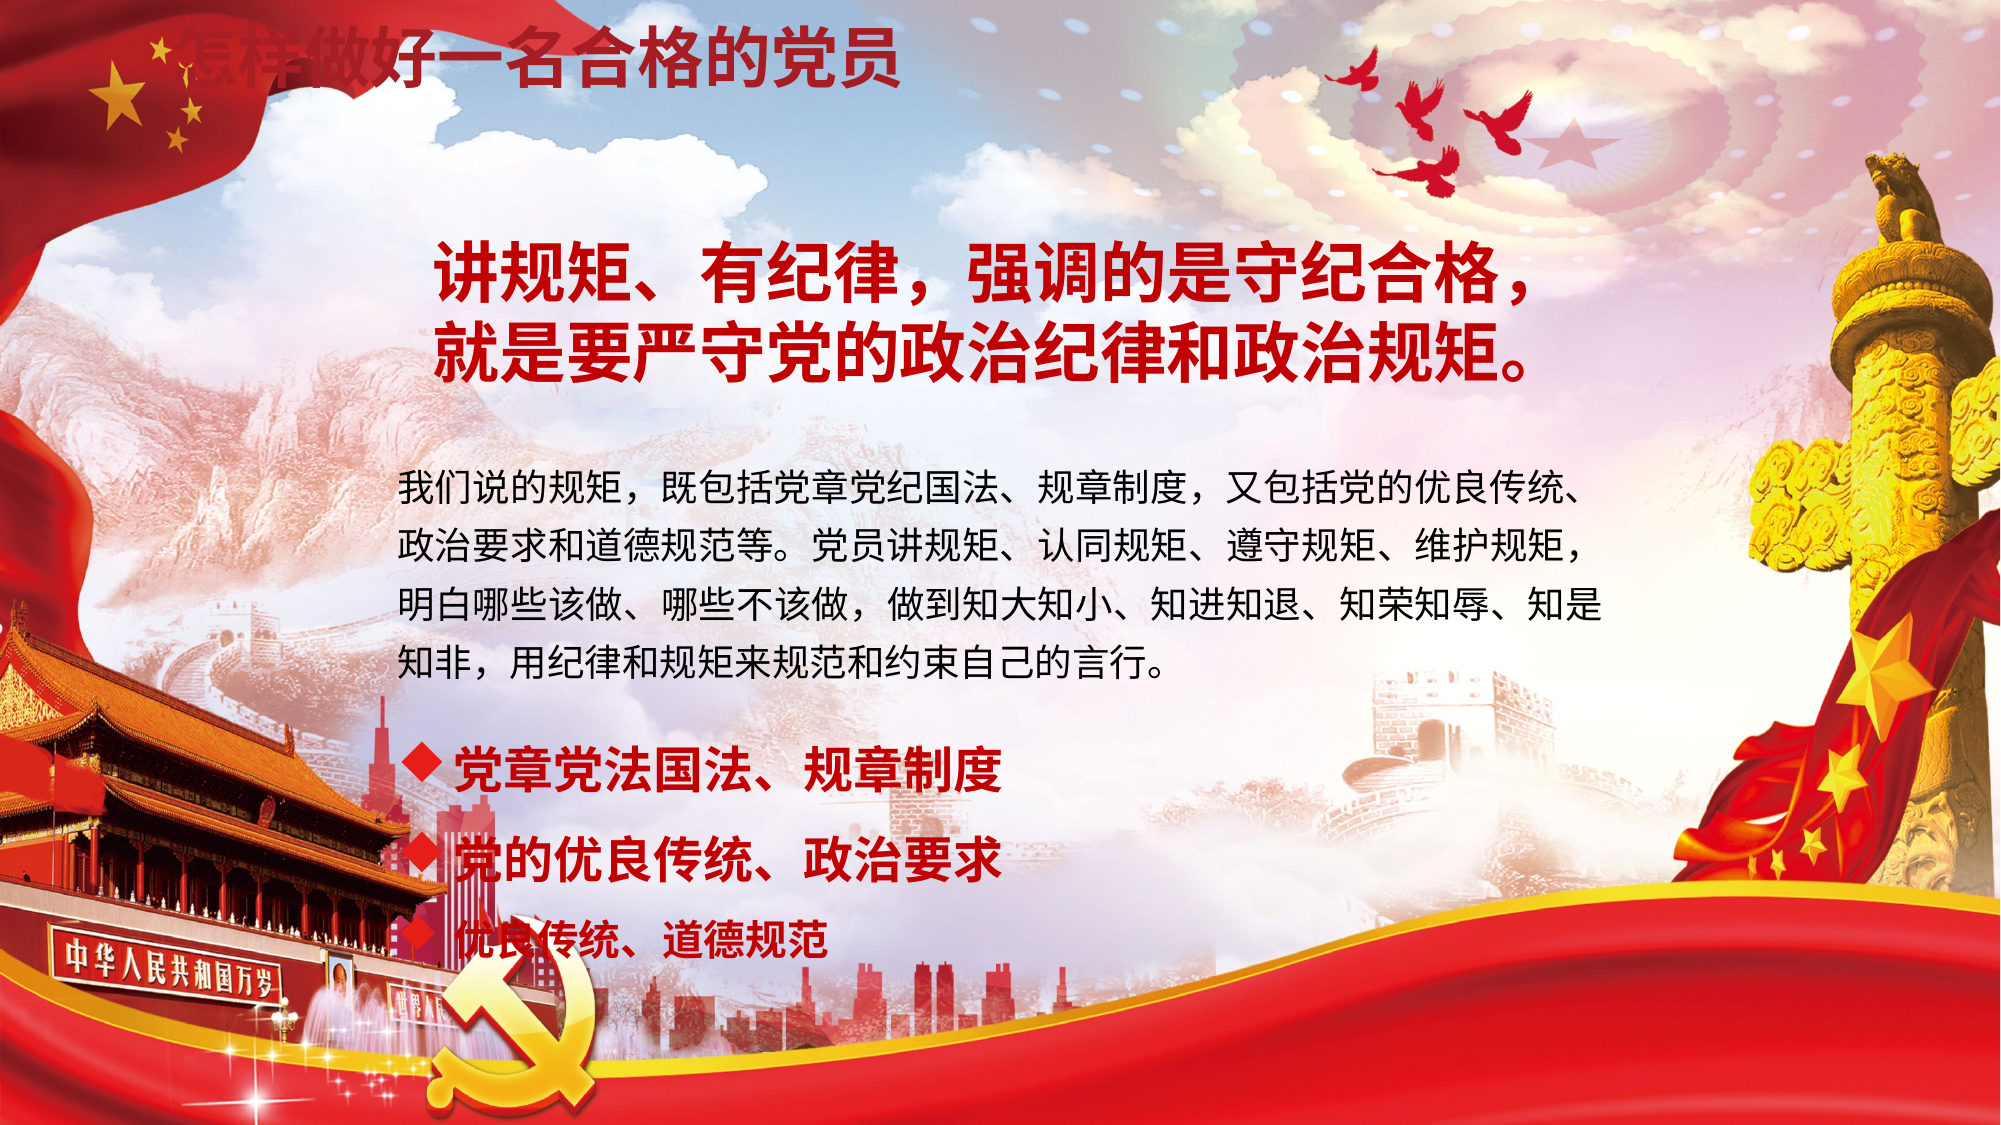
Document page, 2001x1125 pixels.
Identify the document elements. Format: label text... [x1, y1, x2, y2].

text_box 我们说的规矩，既包括党章党纪国法、规章制度，又包括党的优良传统、政治要求和道德规范等。党员讲规矩、认同规矩、遵守规矩、维护规矩，明白哪些该做、哪些不该做，做到知大知小、知进知退、知荣知辱、知是知非，用纪律和规矩来规范和约束自己的言行。 [382, 443, 1618, 692]
title 怎样做好一名合格的党员 [155, 10, 1132, 113]
text_box 讲规矩、有纪律，强调的是守纪合格，就是要严守党的政治纪律和政治规矩。 [391, 223, 1609, 398]
text_box 党章党法国法、规章制度 党的优良传统、政治要求 优良传统、道德规范 [382, 701, 1387, 972]
picture [0, 0, 2001, 1125]
